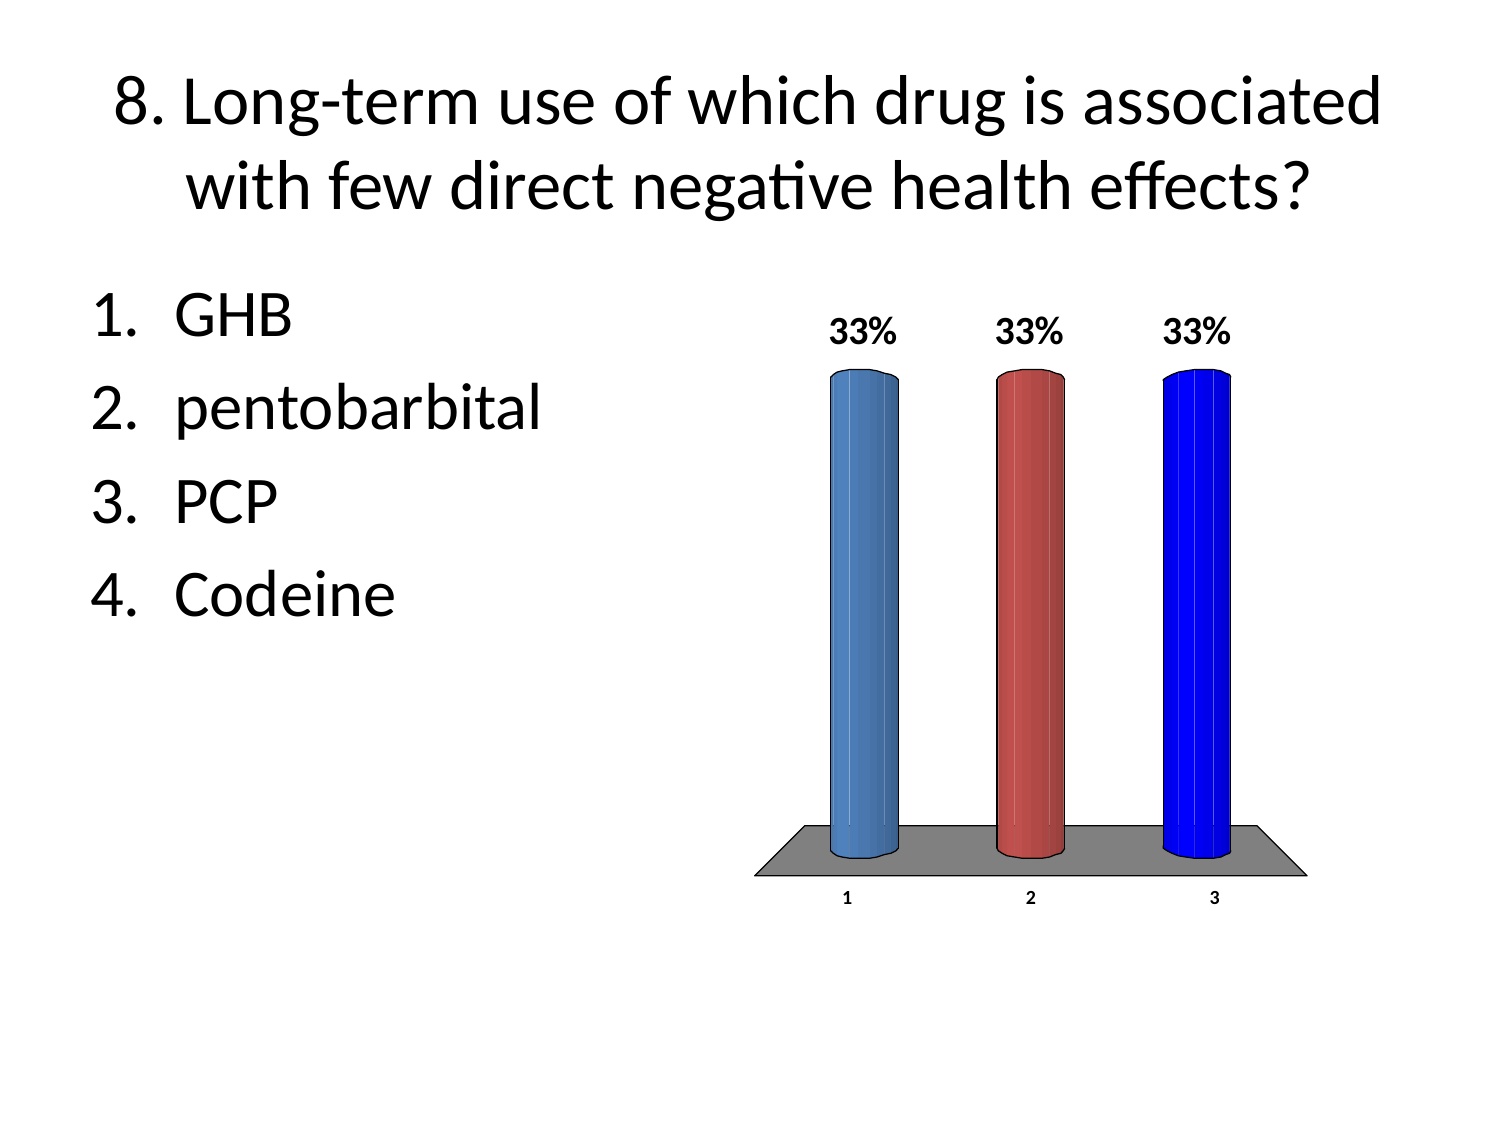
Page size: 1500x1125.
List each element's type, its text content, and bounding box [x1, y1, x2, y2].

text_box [739, 270, 1490, 1115]
list GHB pentobarbital PCP Codeine [75, 262, 750, 1005]
title 8. Long-term use of which drug is associated with few direct negative health effects? [75, 45, 1425, 233]
